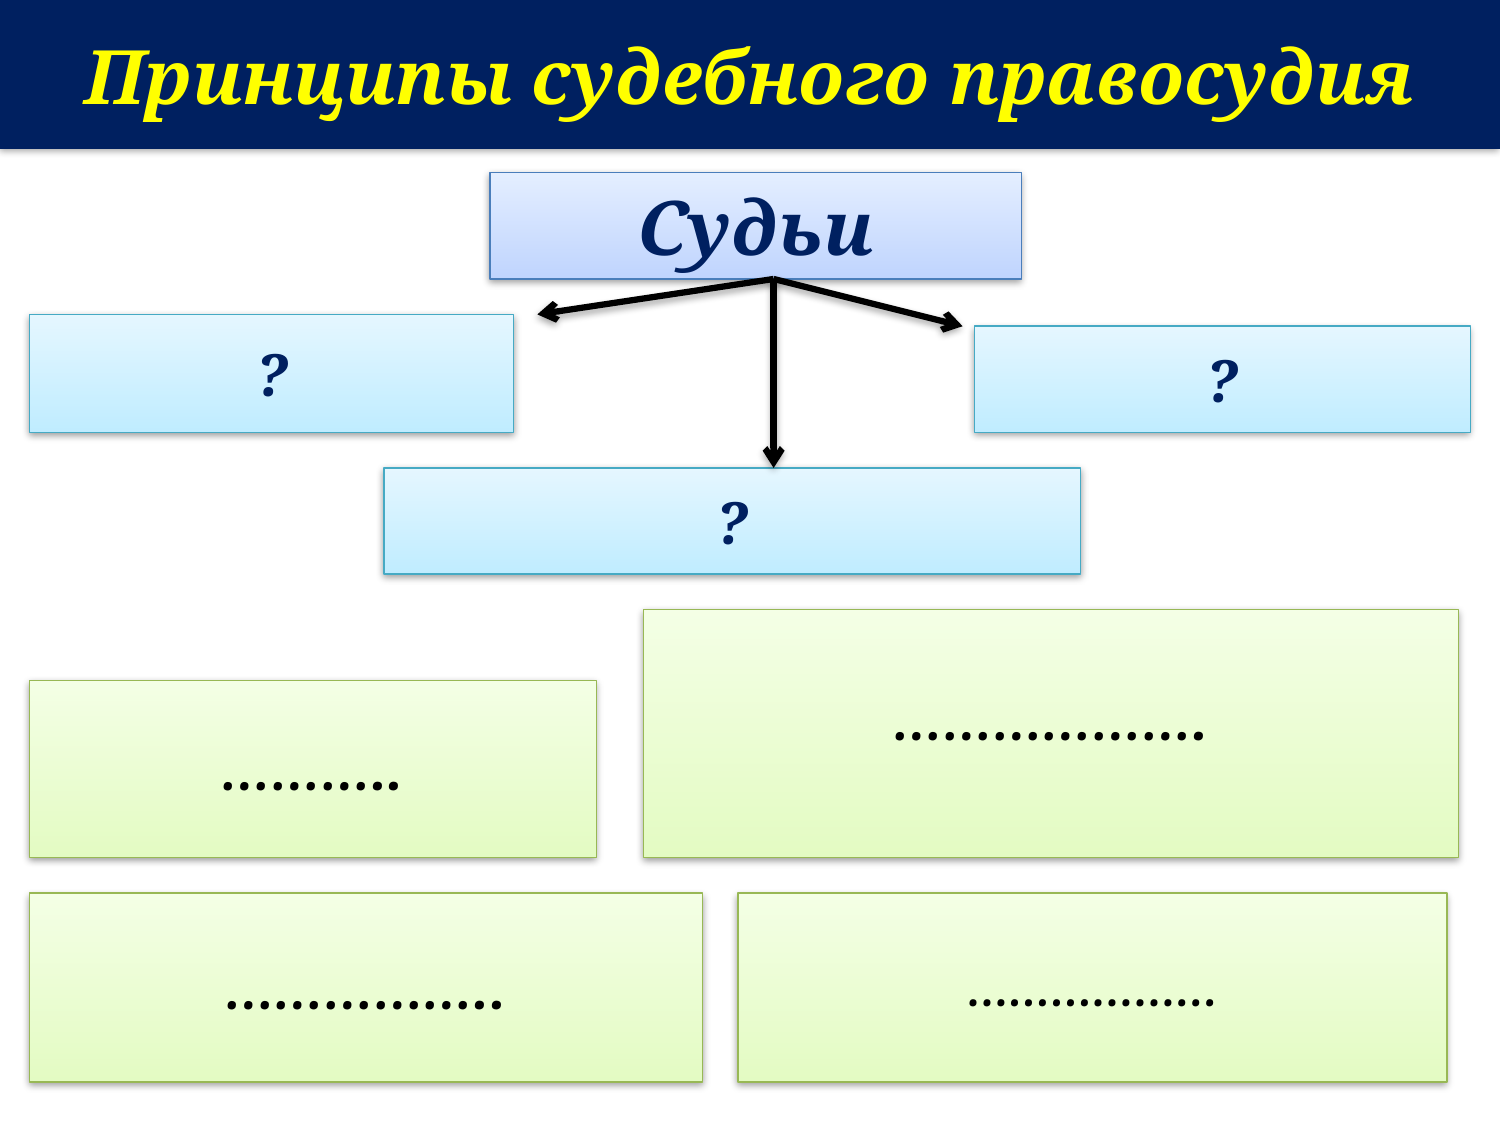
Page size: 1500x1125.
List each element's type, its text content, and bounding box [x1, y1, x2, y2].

text_box ……………… [737, 892, 1448, 1083]
text_box ? [29, 314, 514, 433]
text_box ? [383, 467, 1081, 575]
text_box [773, 278, 963, 327]
text_box Принципы судебного правосудия [0, 0, 1500, 149]
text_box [537, 278, 772, 315]
text_box …………….. [29, 892, 703, 1083]
text_box ………………. [643, 609, 1459, 858]
text_box ……….. [29, 680, 597, 858]
text_box ? [974, 325, 1471, 433]
text_box Судьи [489, 172, 1022, 280]
